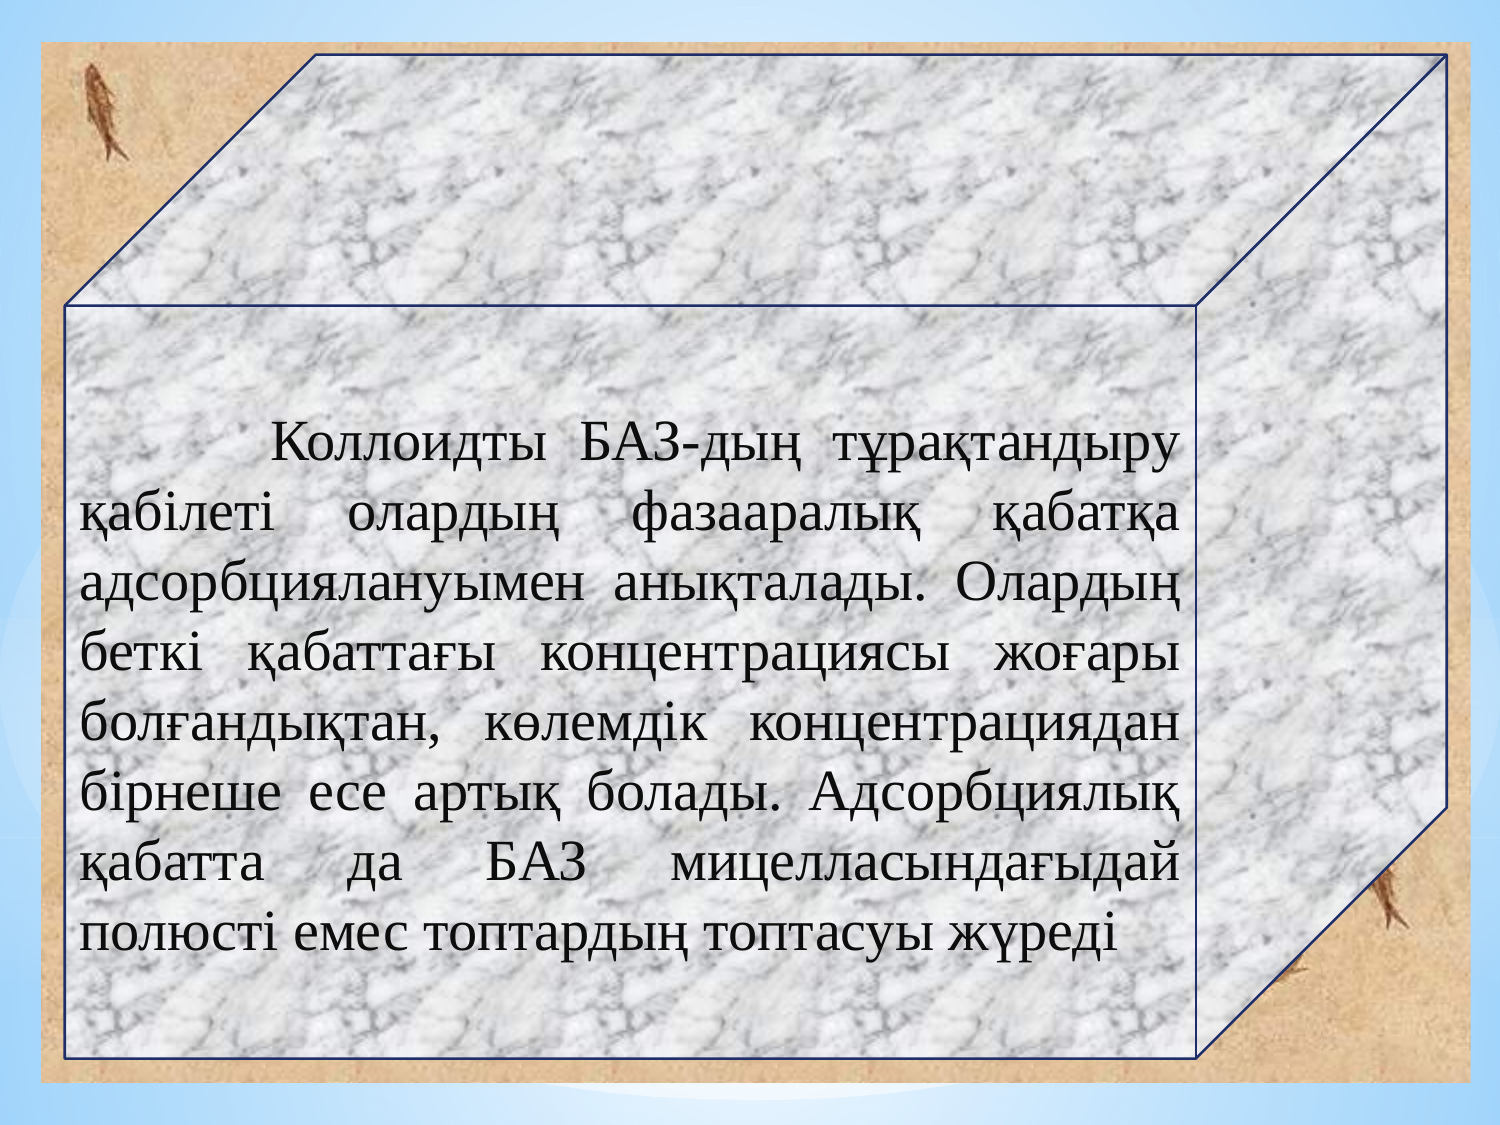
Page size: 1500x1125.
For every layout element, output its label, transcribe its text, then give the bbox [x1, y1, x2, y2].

list [40, 42, 1471, 1083]
text_box Коллоидты БАЗ-дың тұрақтандыру қабілеті олардың фазааралық қабатқа адсорбциялануымен анықталады. Олардың беткі қабаттағы концентрациясы жоғары болғандықтан, көлемдік концентрациядан бірнеше есе артық болады. Адсорбциялық қабатта да БАЗ мицелласындағыдай полюсті емес топтардың топтасуы жүреді [63, 53, 1449, 1060]
